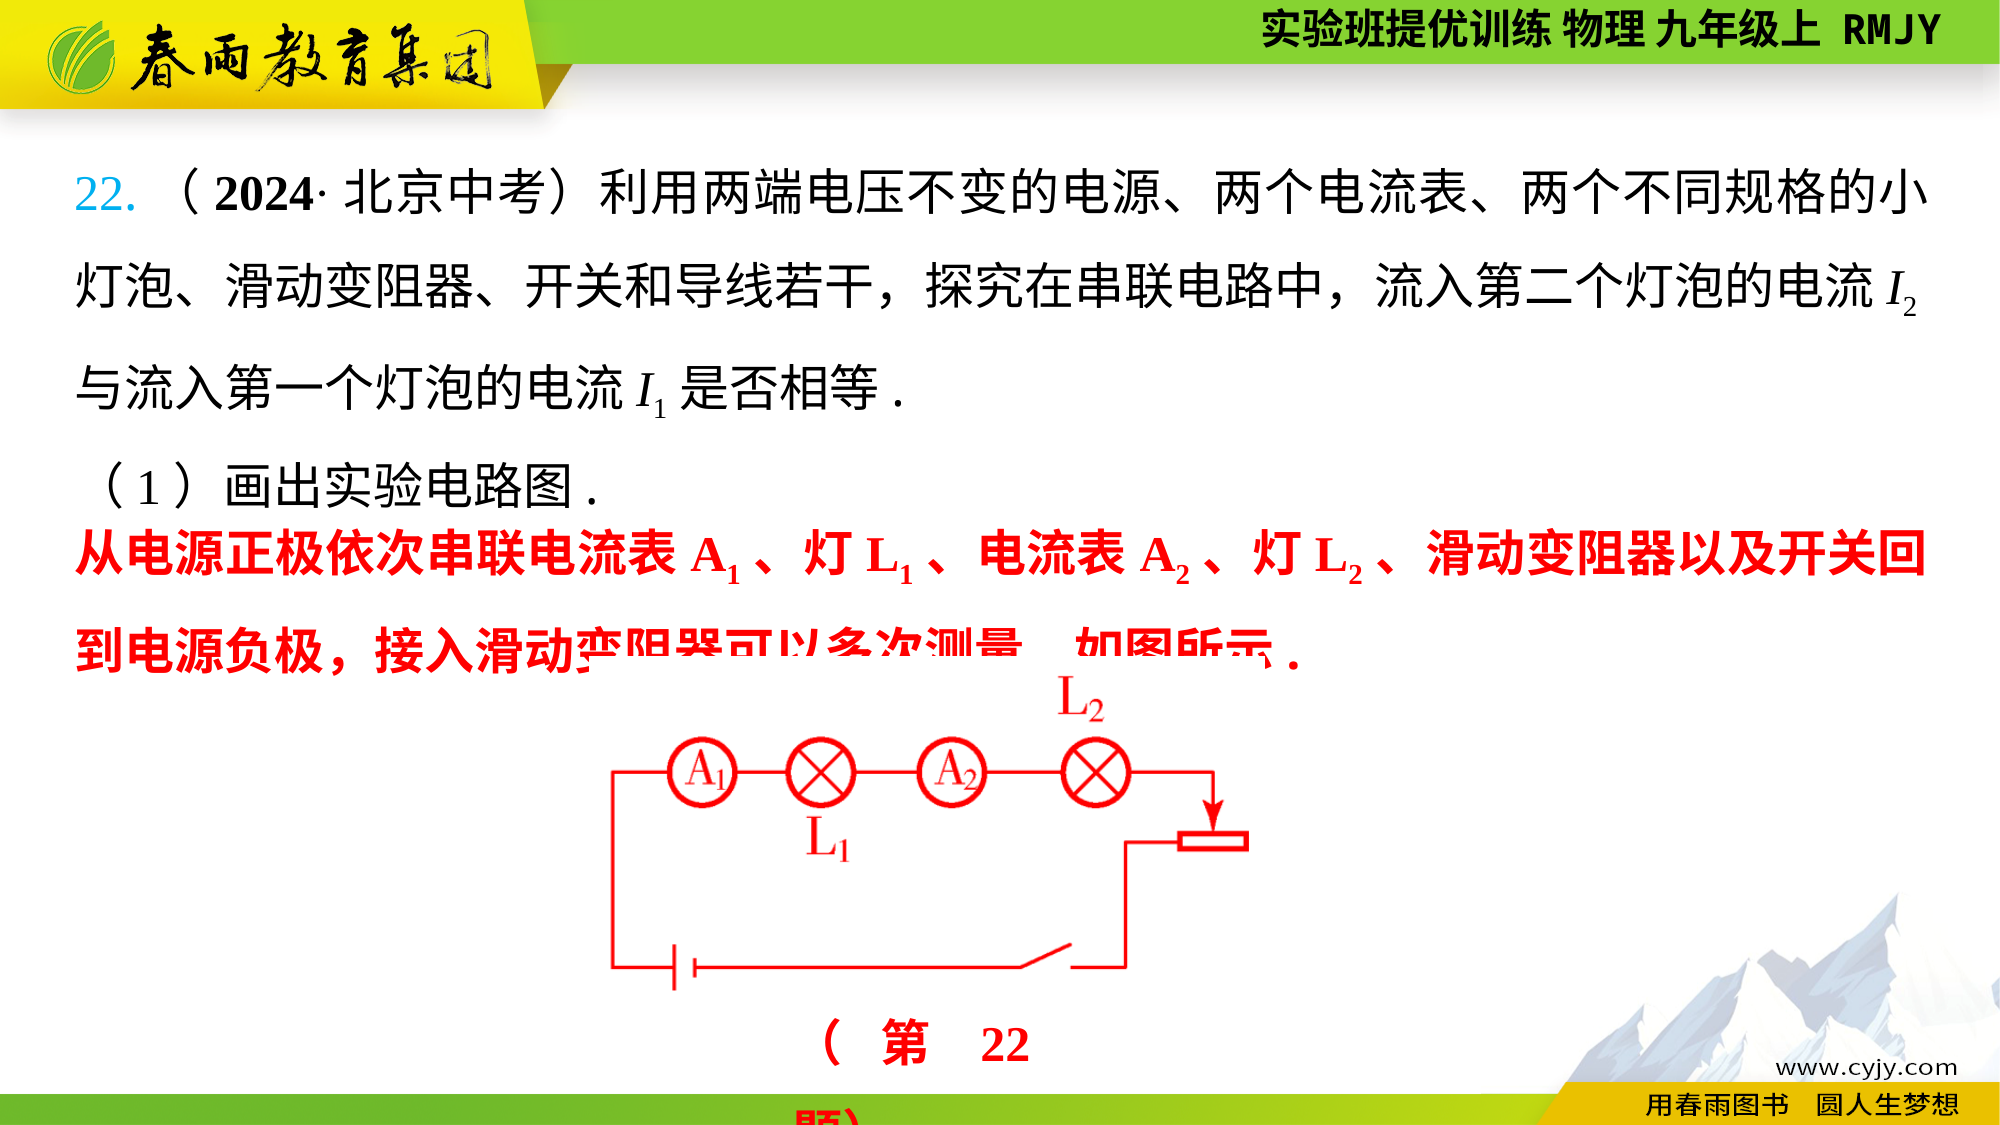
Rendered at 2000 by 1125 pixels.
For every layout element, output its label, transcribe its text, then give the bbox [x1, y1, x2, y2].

text_box （第22题） [777, 1006, 1058, 1080]
list 22.（2024·北京中考）利用两端电压不变的电源、两个电流表、两个不同规格的小灯泡、滑动变阻器、开关和导线若干，探究在串联电路中，流入第二个灯泡的电流I2与流入第一个灯泡的电流I1是否相等. （1）画出实验电路图. [59, 122, 1944, 479]
text_box 从电源正极依次串联电流表A1、灯L1、电流表A2、灯L2、滑动变阻器以及开关回到电源负极，接入滑动变阻器可以多次测量，如图所示. [59, 479, 1944, 688]
picture [0, 0, 2000, 1125]
